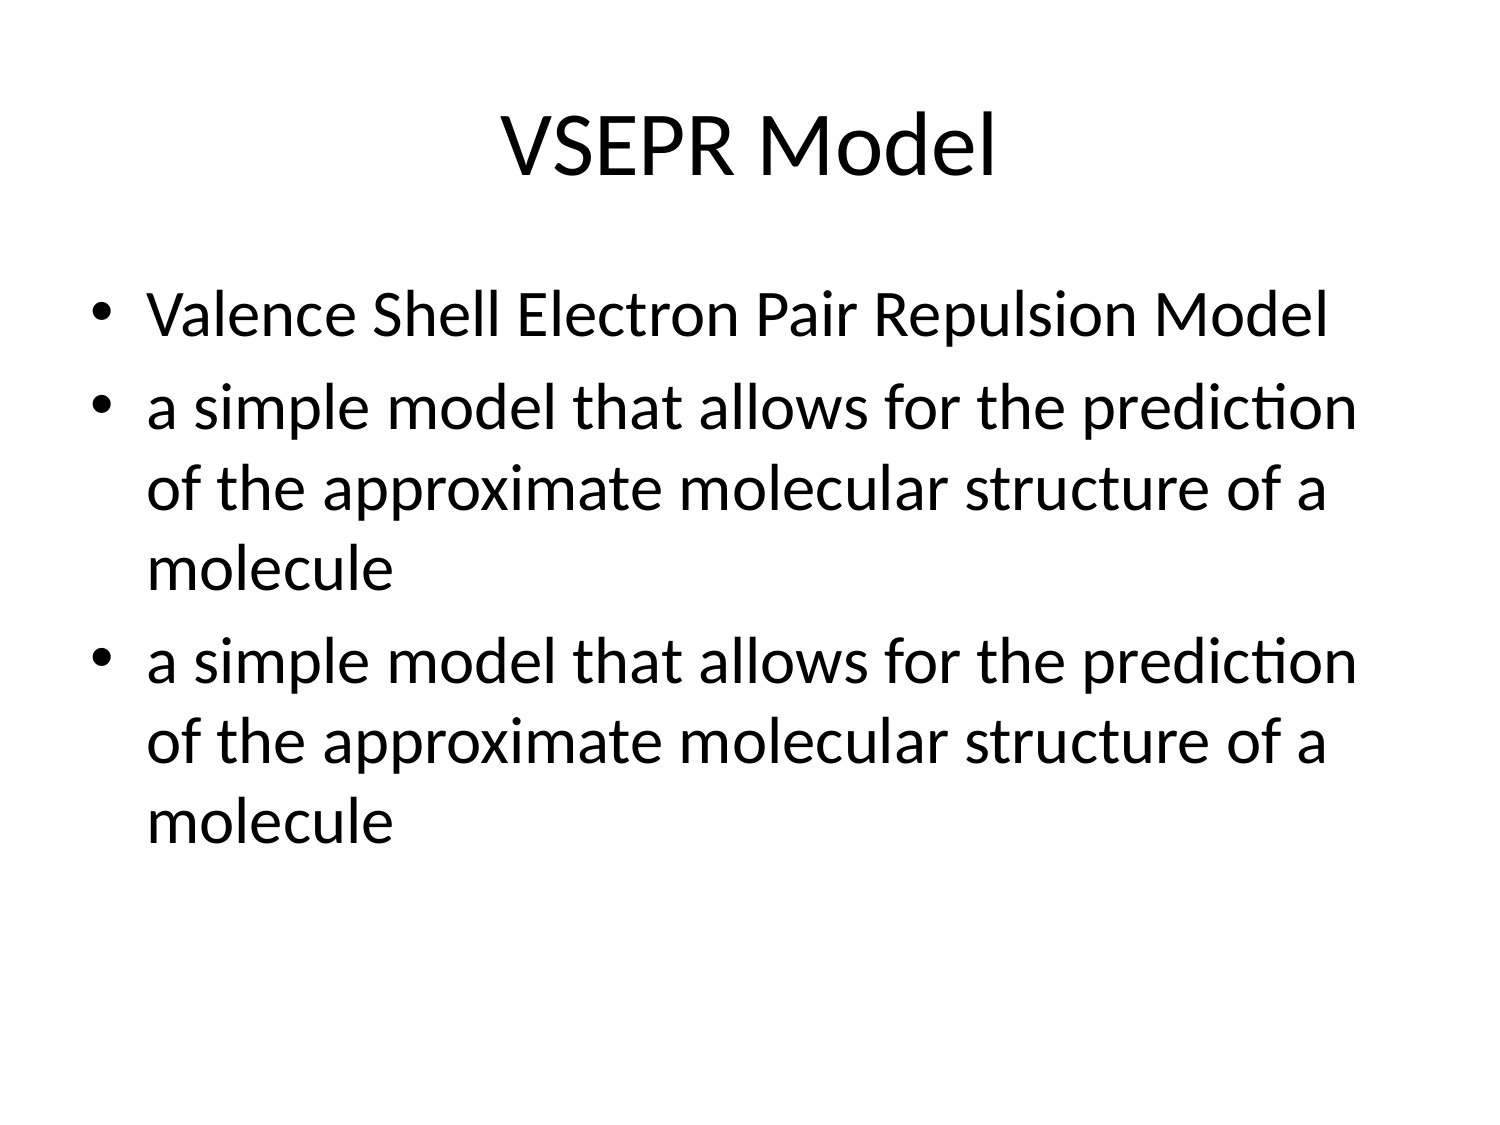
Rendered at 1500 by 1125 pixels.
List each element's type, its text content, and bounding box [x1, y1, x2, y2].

list Valence Shell Electron Pair Repulsion Model a simple model that allows for the prediction of the approximate molecular structure of a molecule a simple model that allows for the prediction of the approximate molecular structure of a molecule [75, 262, 1425, 1005]
title VSEPR Model [75, 45, 1425, 233]
